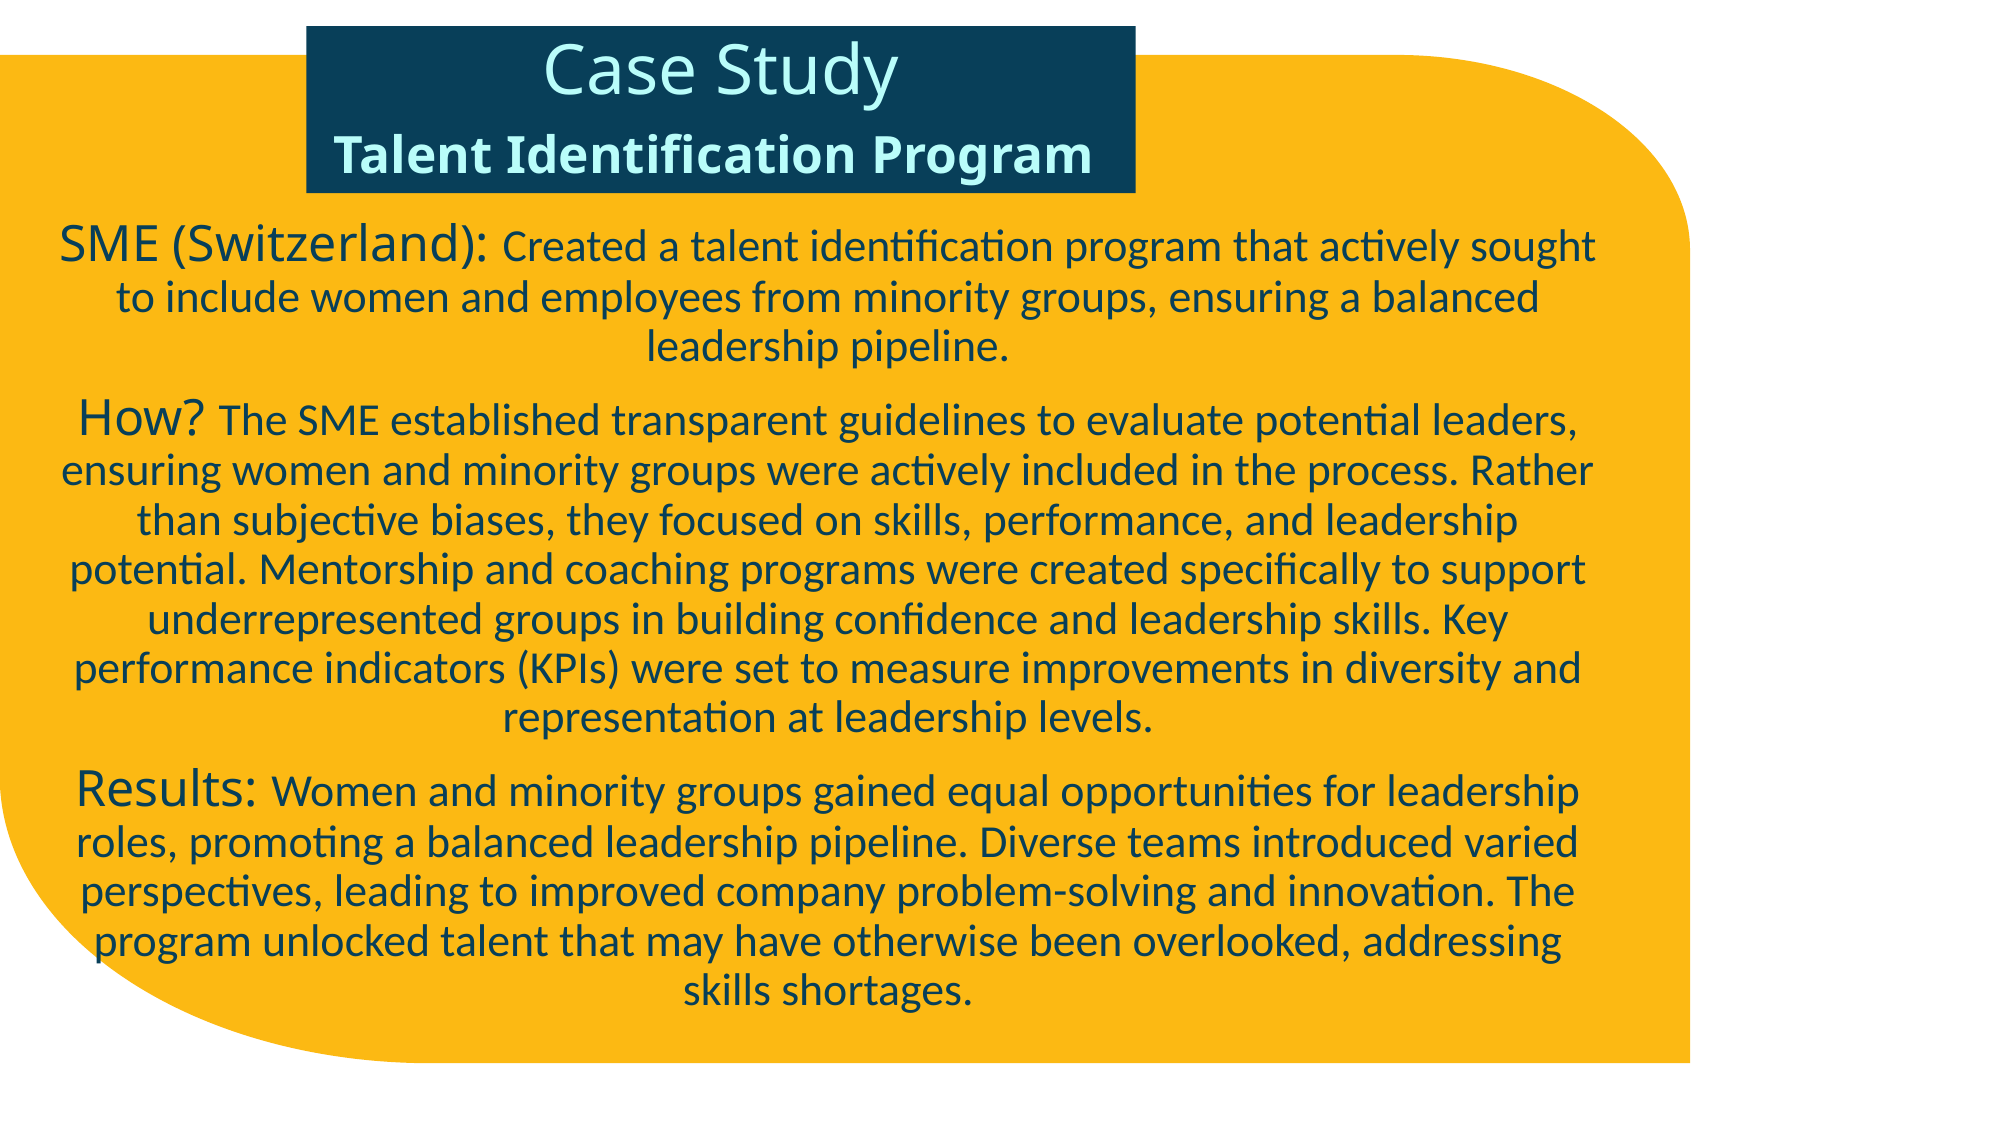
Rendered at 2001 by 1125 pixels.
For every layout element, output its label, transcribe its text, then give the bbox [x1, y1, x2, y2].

text_box Case Study Talent Identification Program [306, 26, 1136, 194]
text_box SME (Switzerland): Created a talent identification program that actively sought to include women and employees from minority groups, ensuring a balanced leadership pipeline. How? The SME established transparent guidelines to evaluate potential leaders, ensuring women and minority groups were actively included in the process. Rather than subjective biases, they focused on skills, performance, and leadership potential. Mentorship and coaching programs were created specifically to support underrepresented groups in building confidence and leadership skills. Key performance indicators (KPIs) were set to measure improvements in diversity and representation at leadership levels. Results: Women and minority groups gained equal opportunities for leadership roles, promoting a balanced leadership pipeline. Diverse teams introduced varied perspectives, leading to improved company problem-solving and innovation. The program unlocked talent that may have otherwise been overlooked, addressing skills shortages. [41, 425, 1616, 859]
